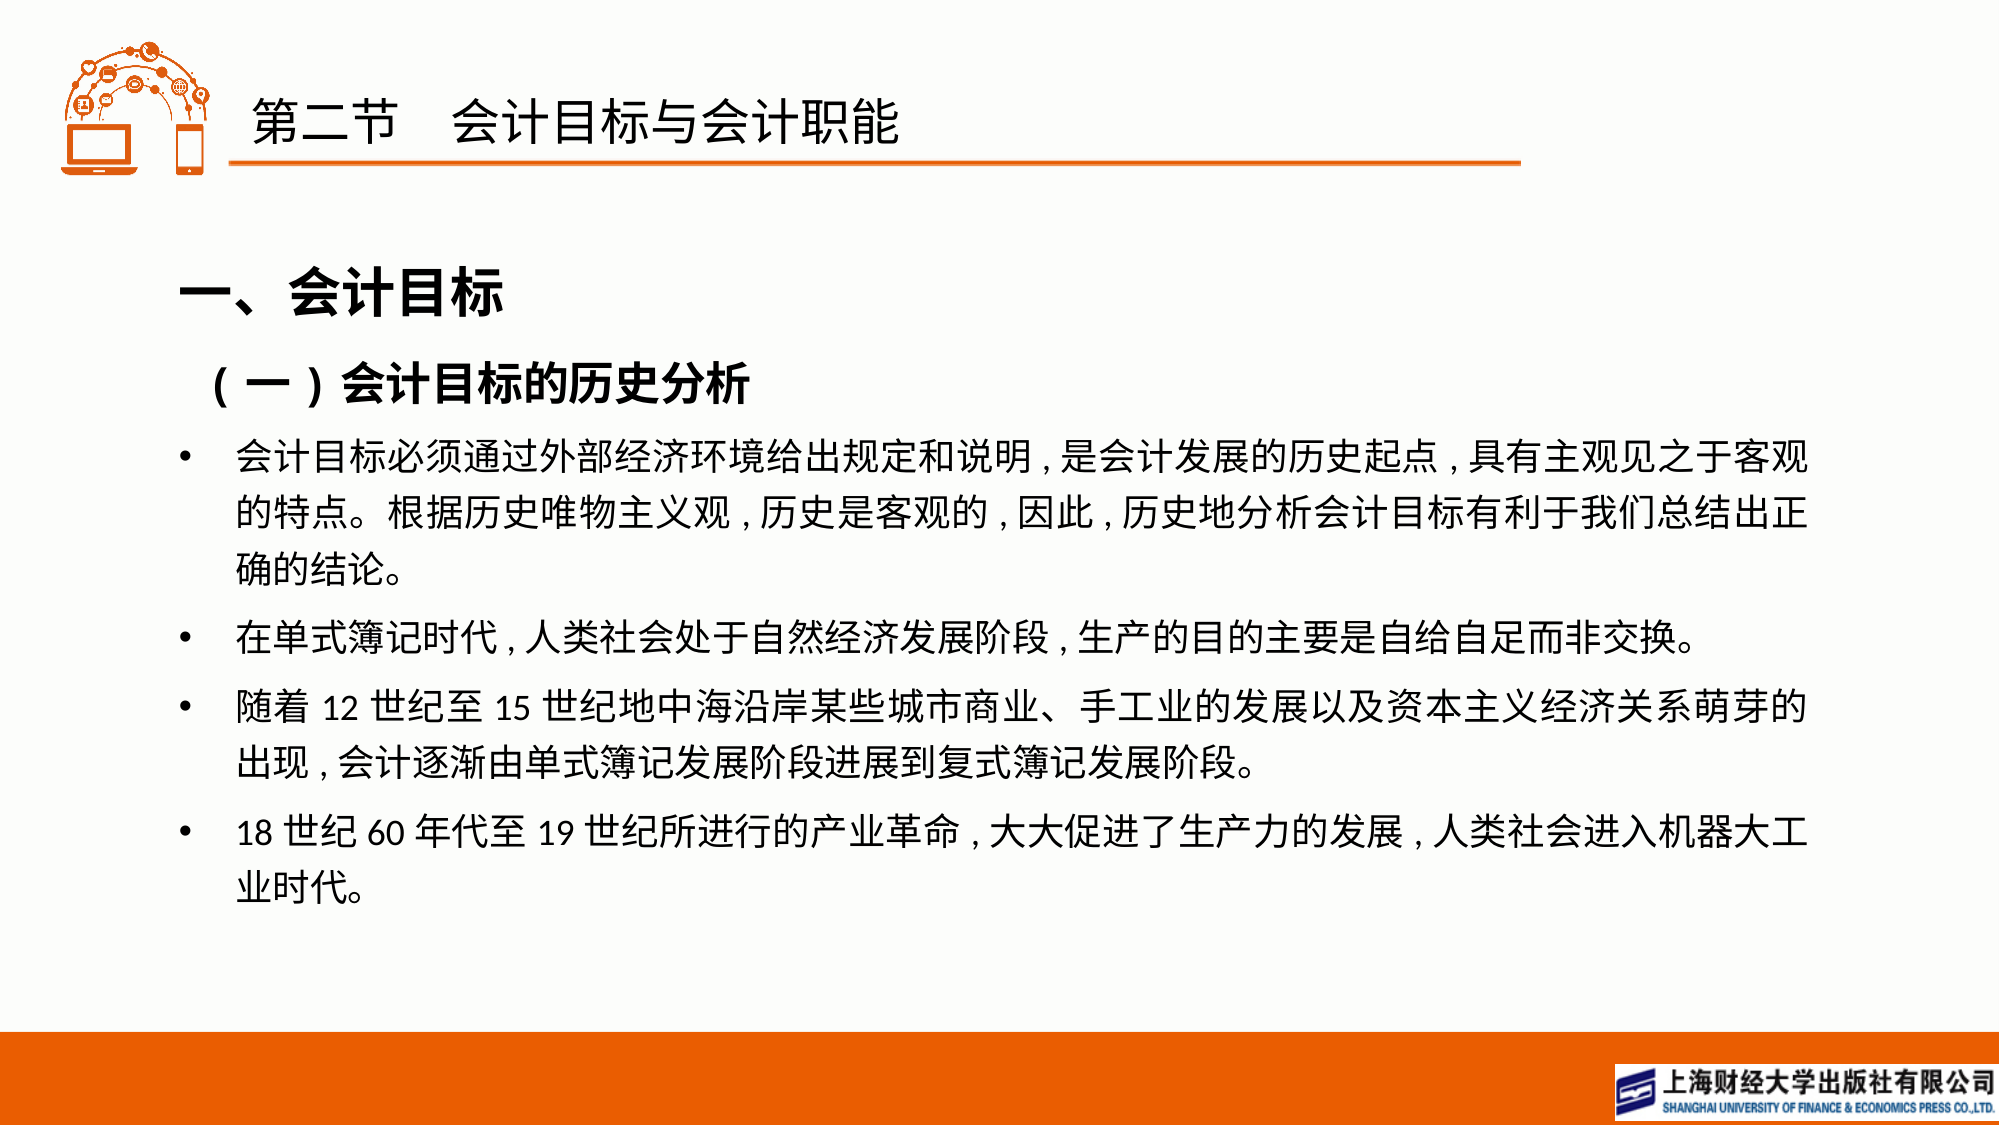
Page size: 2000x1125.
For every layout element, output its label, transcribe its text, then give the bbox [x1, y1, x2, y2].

picture [0, 0, 2000, 1125]
title 第二节 会计目标与会计职能 [235, 82, 1605, 189]
list 一、会计目标 (一)会计目标的历史分析 会计目标必须通过外部经济环境给出规定和说明,是会计发展的历史起点,具有主观见之于客观的特点。根据历史唯物主义观,历史是客观的,因此,历史地分析会计目标有利于我们总结出正确的结论。 在单式簿记时代,人类社会处于自然经济发展阶段,生产的目的主要是自给自足而非交换。 随着12世纪至15世纪地中海沿岸某些城市商业、手工业的发展以及资本主义经济关系萌芽的出现,会计逐渐由单式簿记发展阶段进展到复式簿记发展阶段。 18世纪60年代至19世纪所进行的产业革命,大大促进了生产力的发展,人类社会进入机器大工业时代。 [163, 227, 1825, 1049]
